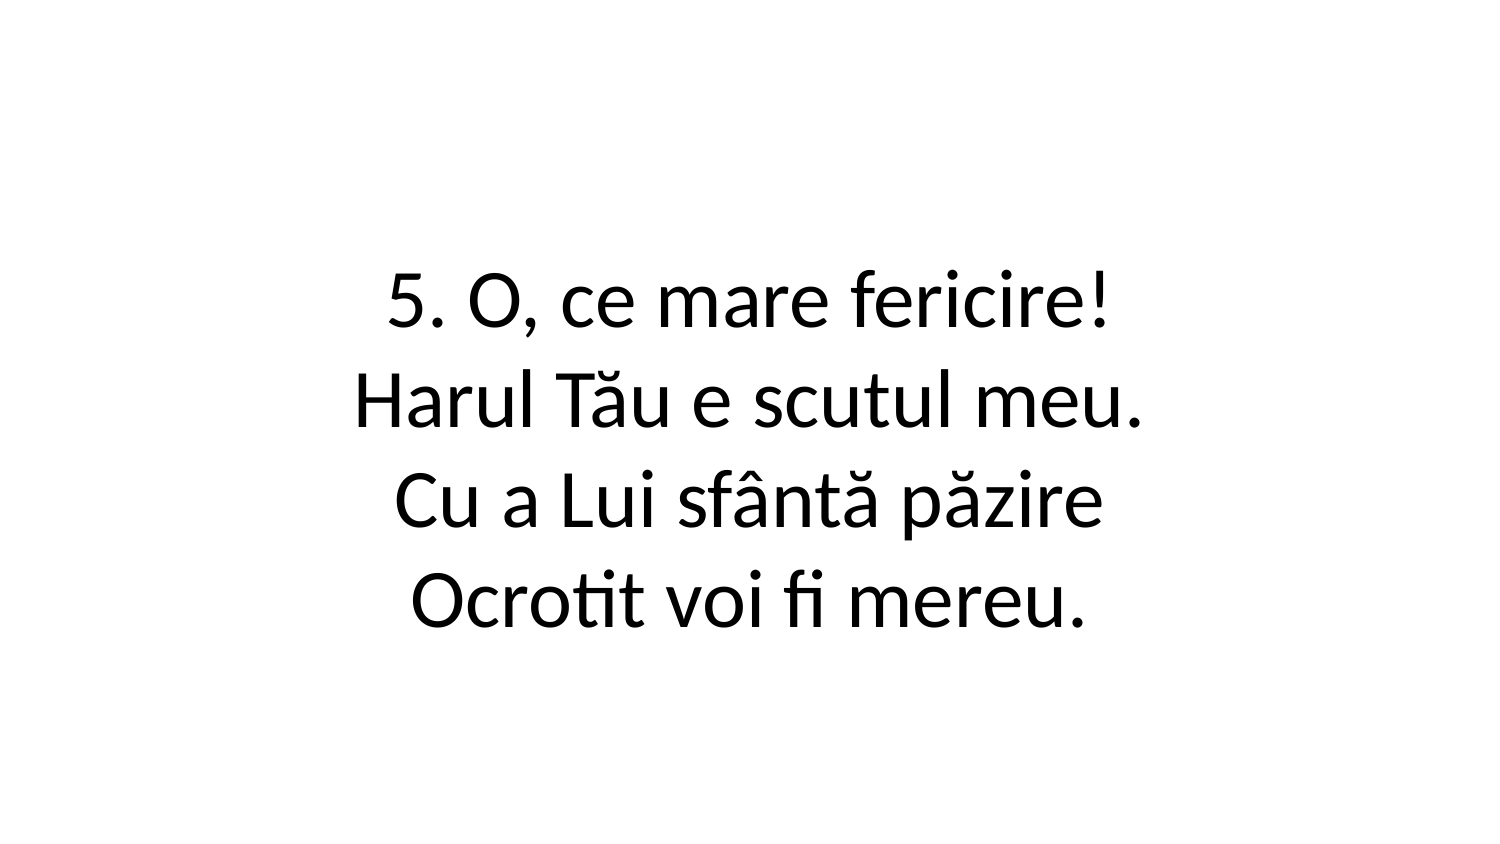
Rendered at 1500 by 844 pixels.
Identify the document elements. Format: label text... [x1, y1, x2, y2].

text_box 5. O, ce mare fericire! Harul Tău e scutul meu. Cu a Lui sfântă păzire Ocrotit voi fi mereu. [338, 192, 1162, 652]
